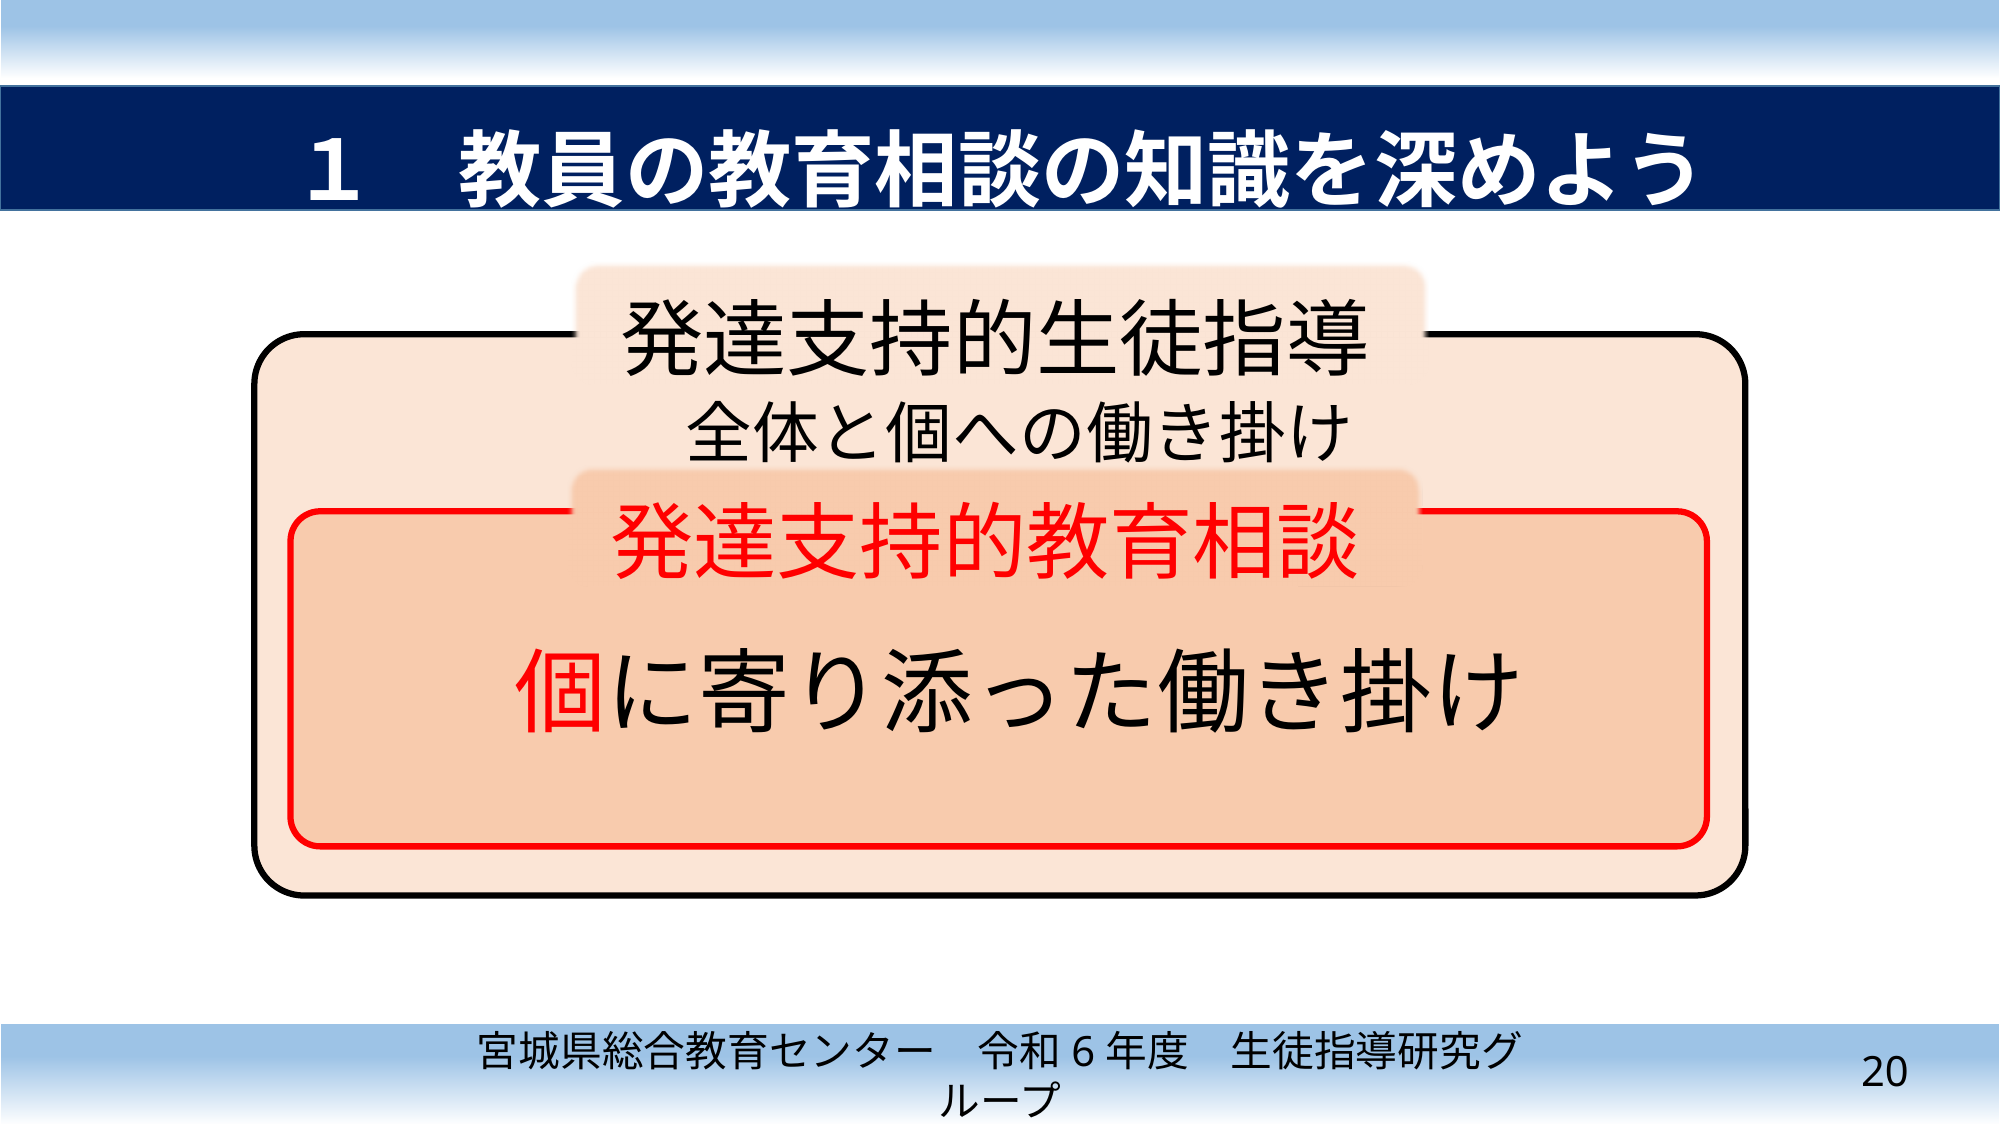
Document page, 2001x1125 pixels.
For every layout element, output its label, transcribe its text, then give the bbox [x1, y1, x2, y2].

text_box [253, 333, 1747, 897]
text_box [1780, 85, 2000, 211]
text_box １ 教員の教育相談の知識を深めよう [220, 59, 1780, 224]
text_box 発達支持的教育相談 [585, 482, 1386, 597]
text_box 宮城県総合教育センター 令和6年度 生徒指導研究グループ [572, 467, 1419, 583]
text_box [289, 465, 1708, 848]
text_box [0, 85, 220, 211]
text_box 発達支持的生徒指導 [593, 277, 1397, 395]
text_box 宮城県総合教育センター 令和6年度 生徒指導研究グループ [428, 1045, 1572, 1105]
text_box 全体と個への働き掛け [658, 395, 1381, 467]
text_box [573, 470, 1418, 582]
text_box [579, 269, 1422, 378]
text_box 個に寄り添った働き掛け [487, 597, 1552, 782]
slide_number 19 [1811, 1043, 1925, 1104]
